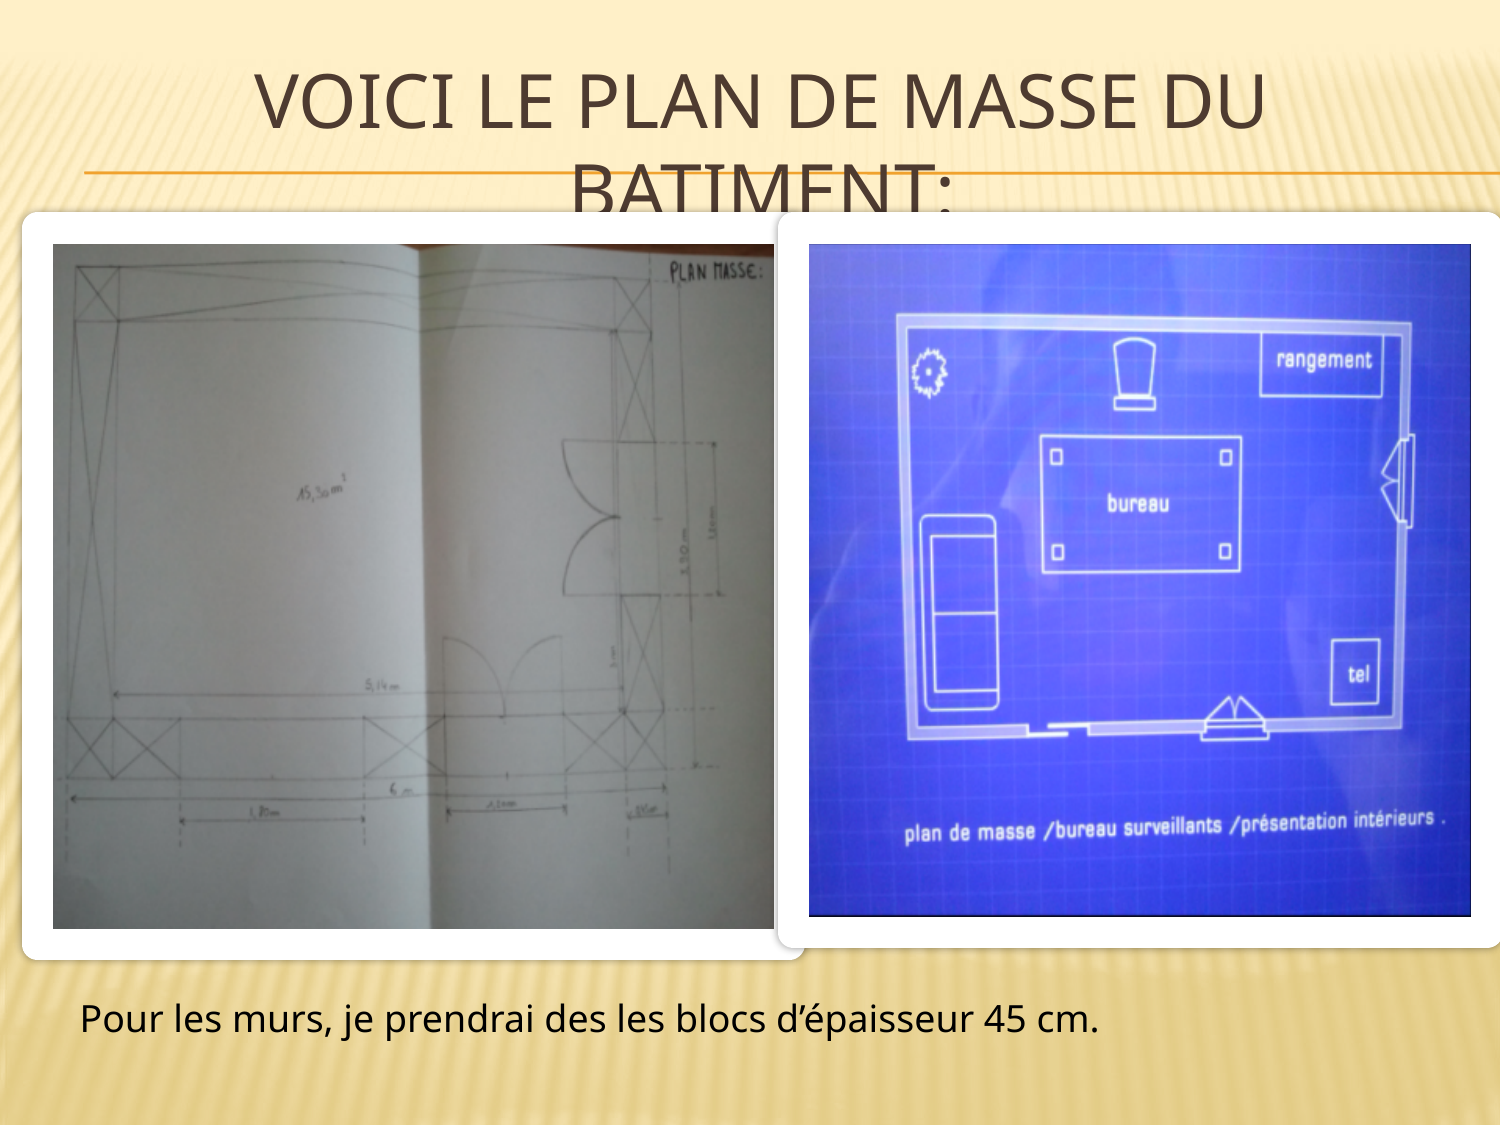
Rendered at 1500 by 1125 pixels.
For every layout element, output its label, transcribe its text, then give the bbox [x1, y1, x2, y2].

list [52, 243, 774, 929]
text_box Pour les murs, je prendrai des les blocs d’épaisseur 45 cm. [64, 987, 1294, 1048]
picture [808, 243, 1472, 918]
title Voici le plan de masse du batiment: [50, 75, 1475, 207]
